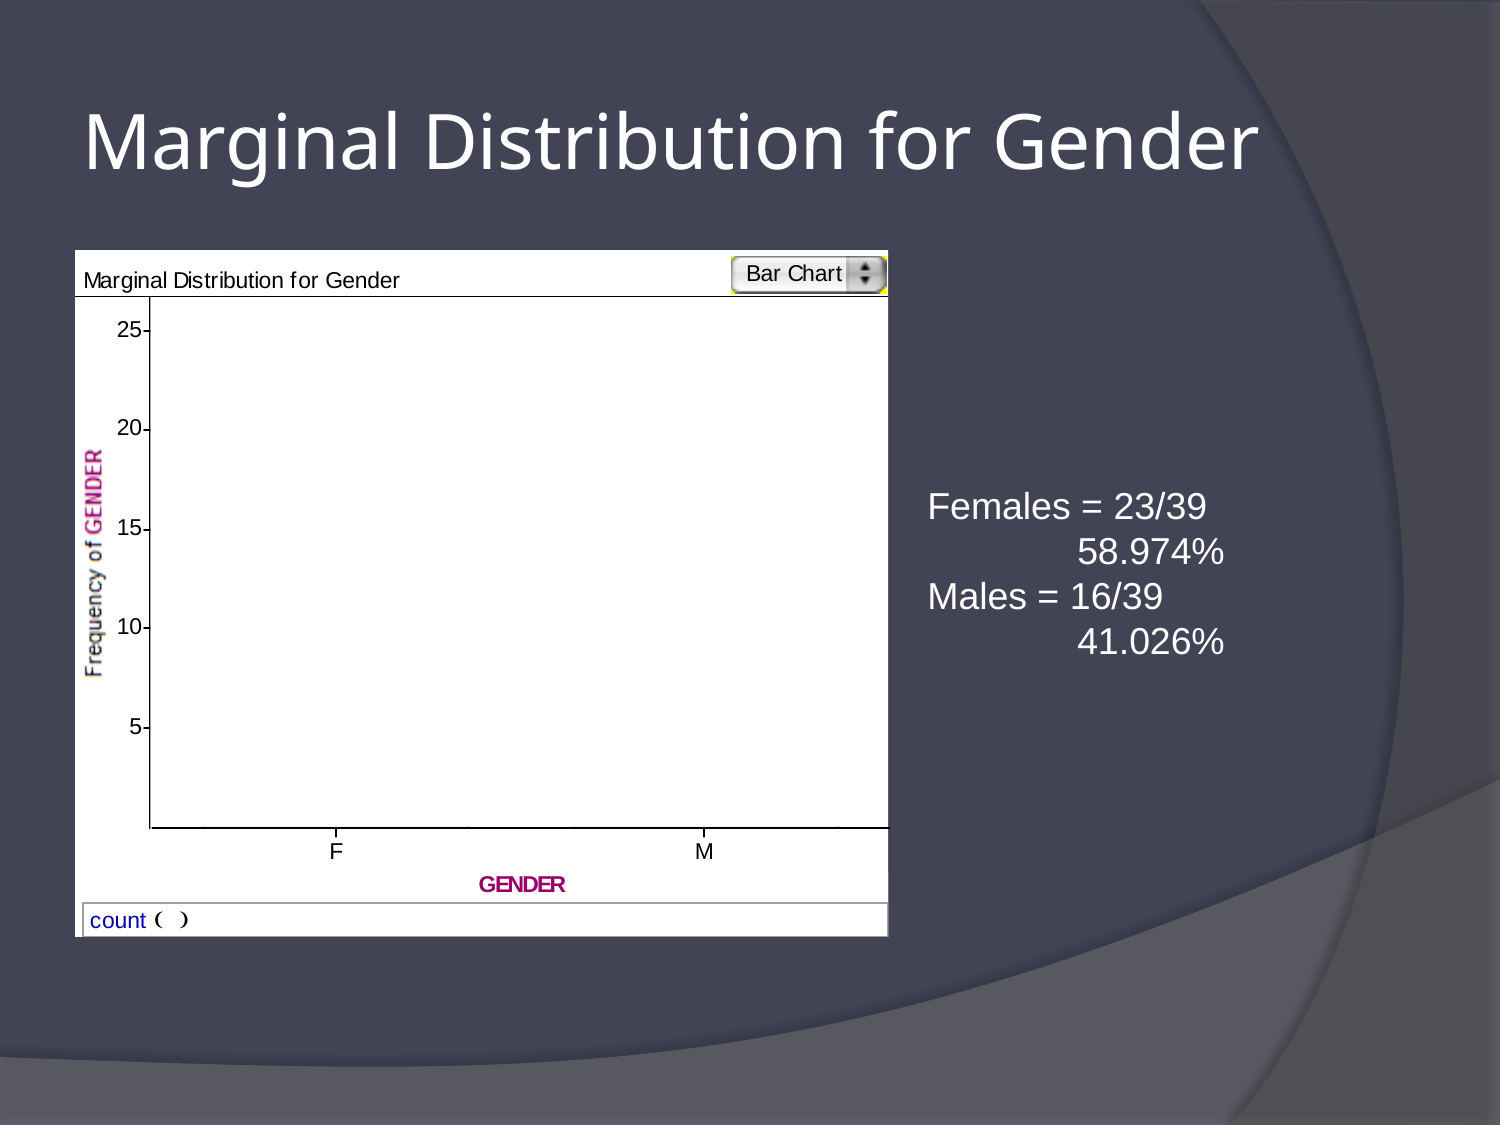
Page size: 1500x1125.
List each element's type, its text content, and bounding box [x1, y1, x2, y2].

text_box Females = 23/39 58.974% Males = 16/39 41.026% [912, 474, 1350, 670]
title Marginal Distribution for Gender [75, 45, 1300, 233]
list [74, 249, 891, 940]
